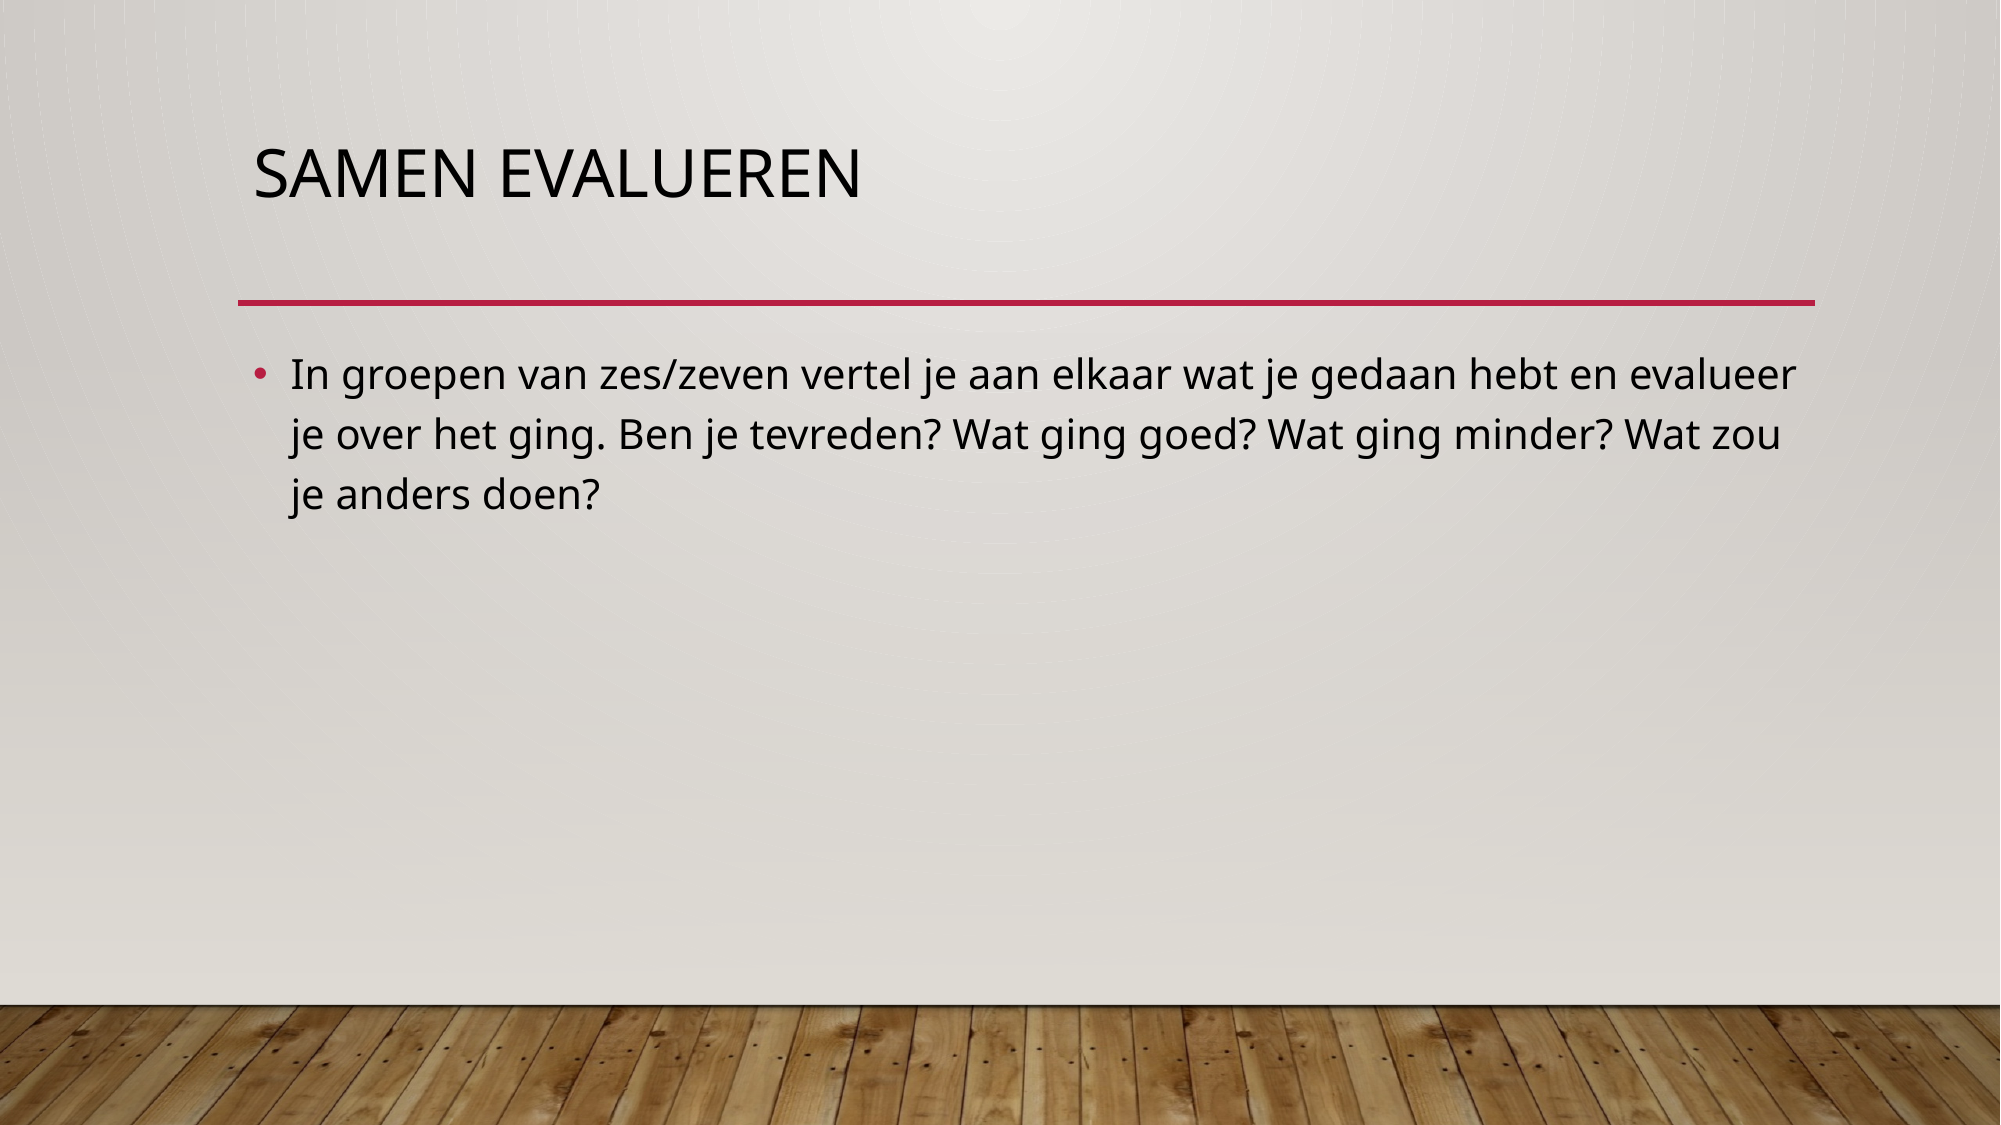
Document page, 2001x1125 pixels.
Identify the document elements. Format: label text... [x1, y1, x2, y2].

list In groepen van zes/zeven vertel je aan elkaar wat je gedaan hebt en evalueer je over het ging. Ben je tevreden? Wat ging goed? Wat ging minder? Wat zou je anders doen? [238, 330, 1814, 897]
title Samen evalueren [238, 131, 1814, 305]
picture [0, 1005, 2000, 1125]
